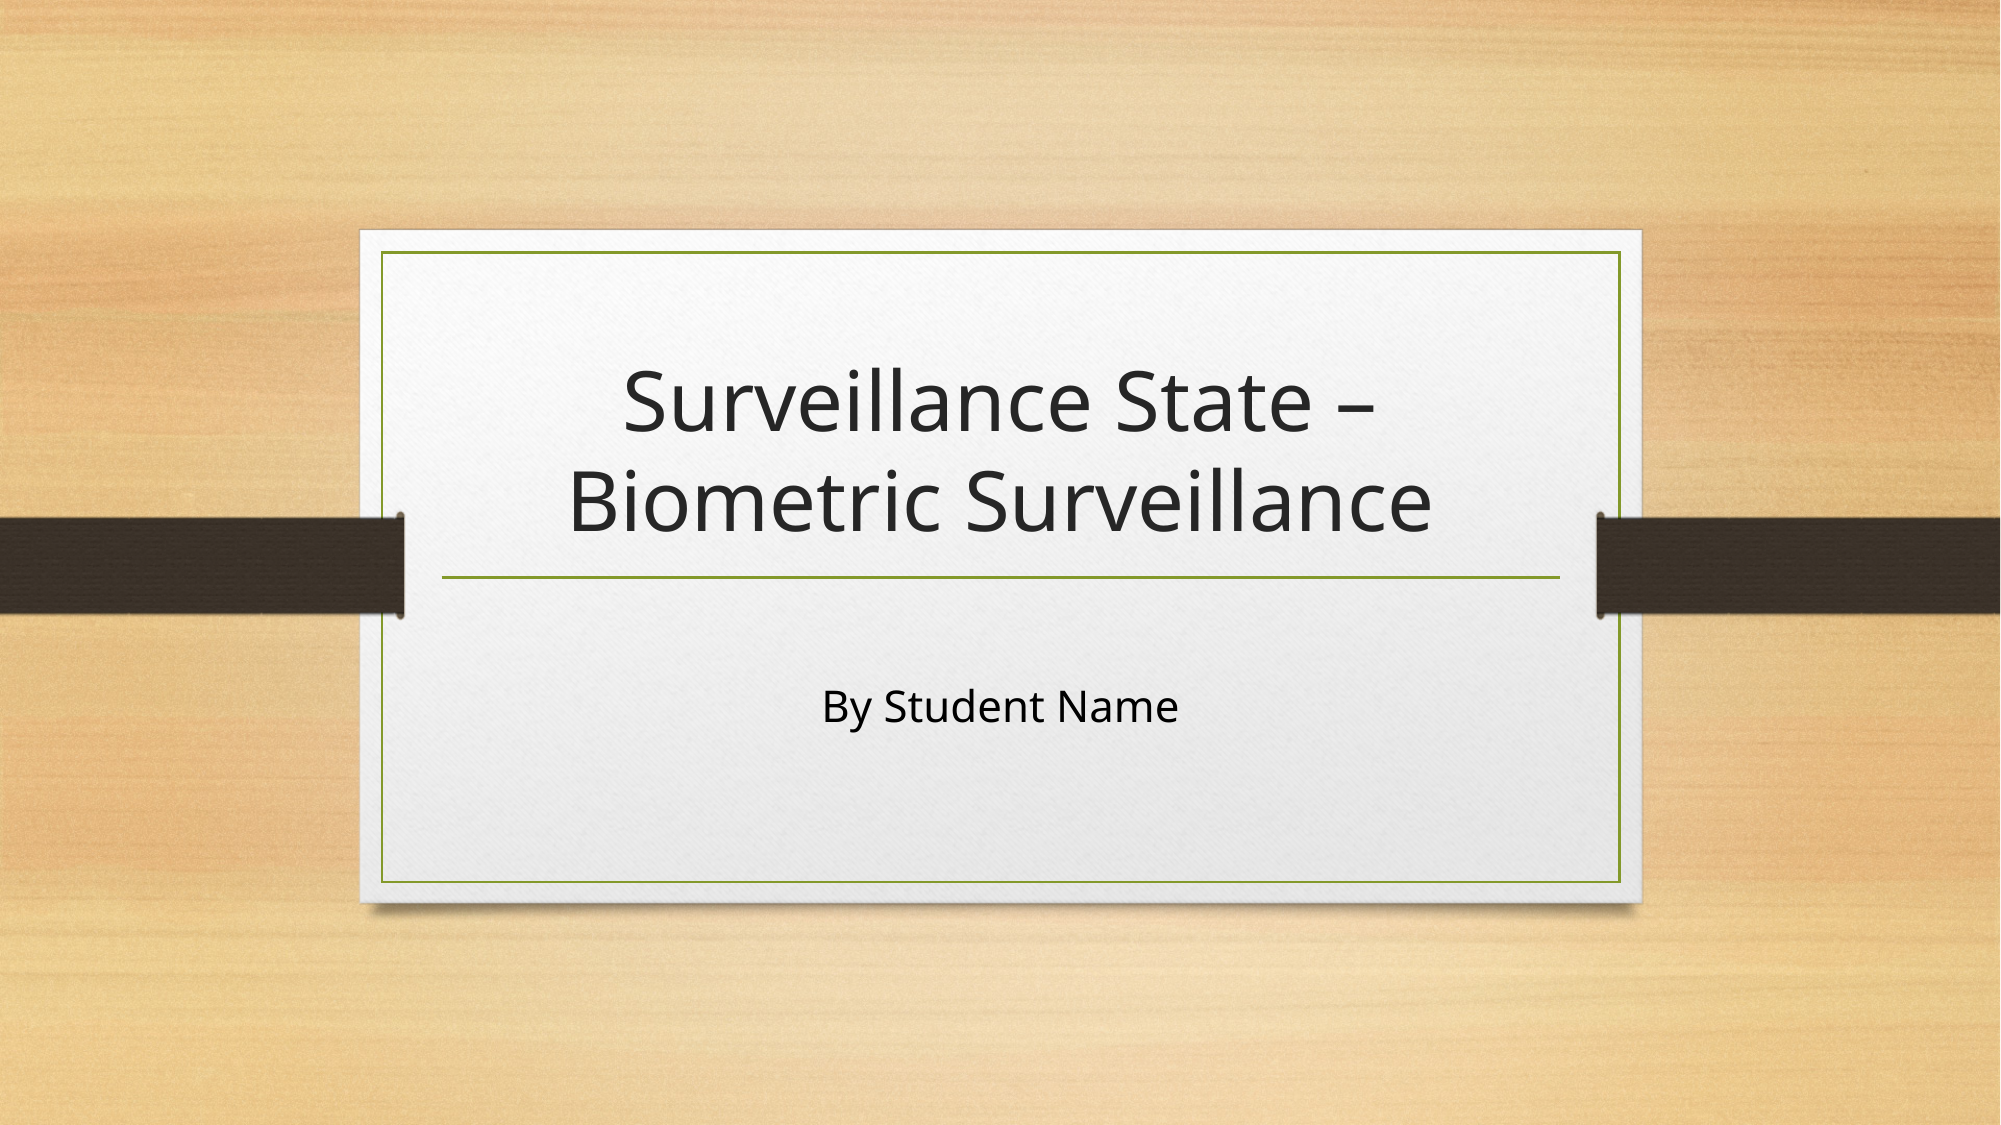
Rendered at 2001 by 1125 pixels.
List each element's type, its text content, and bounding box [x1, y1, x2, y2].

picture [0, 0, 2001, 1125]
title Surveillance State – Biometric Surveillance [441, 305, 1560, 556]
subtitle By Student Name [441, 671, 1560, 817]
